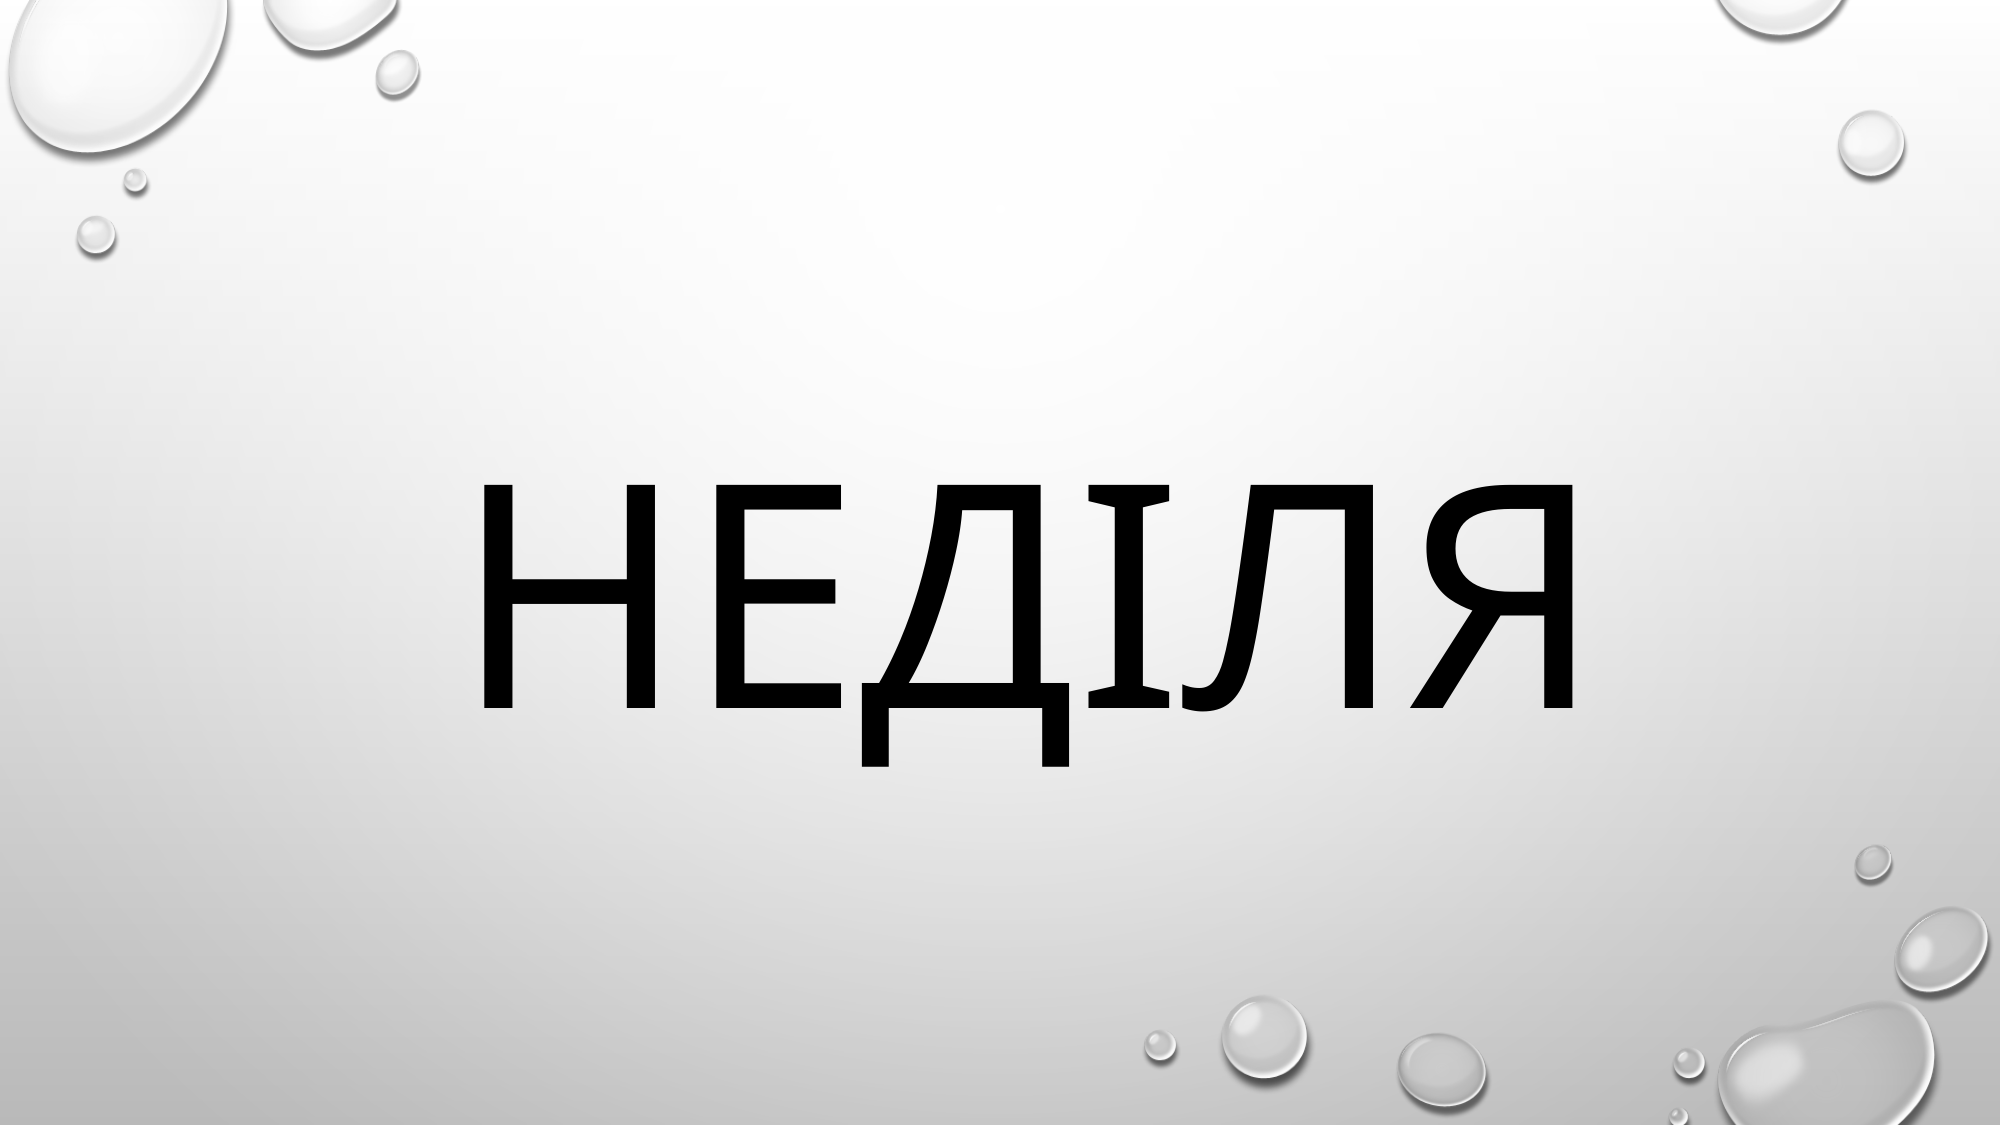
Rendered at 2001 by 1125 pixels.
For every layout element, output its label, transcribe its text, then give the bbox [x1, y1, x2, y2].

title неділя [149, 135, 1909, 784]
picture [0, 0, 2000, 1125]
